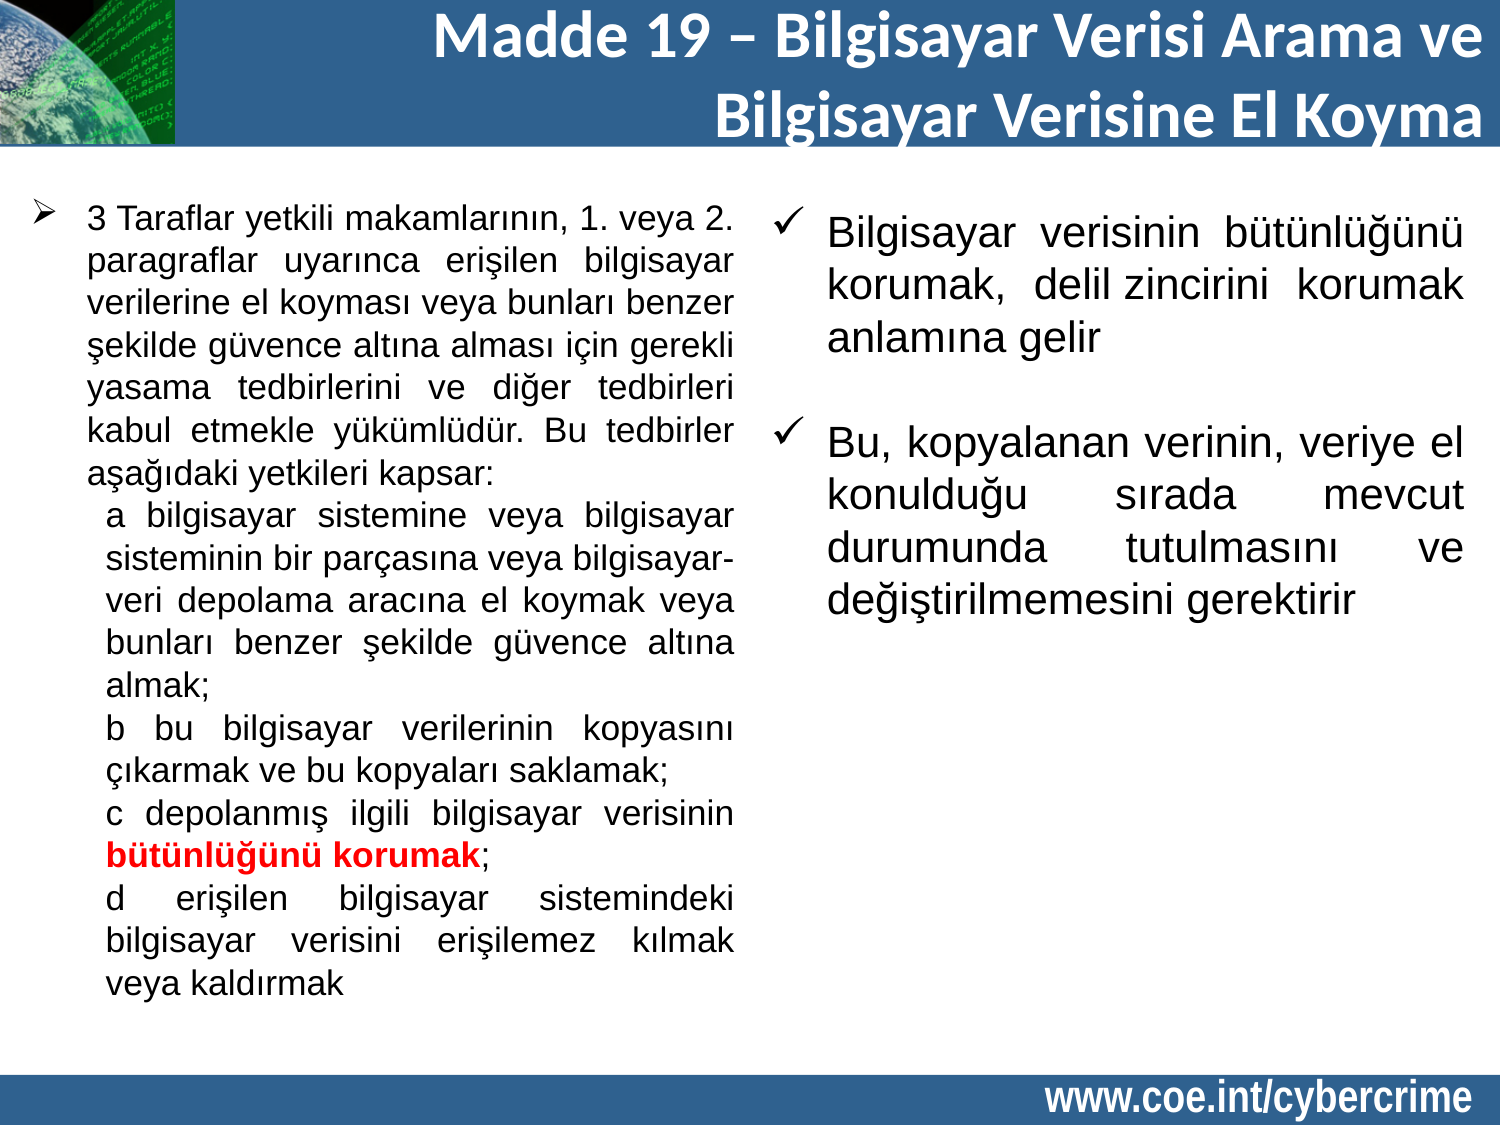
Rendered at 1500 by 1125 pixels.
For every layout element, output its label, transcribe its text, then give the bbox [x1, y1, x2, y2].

text_box Madde 19 – Bilgisayar Verisi Arama ve Bilgisayar Verisine El Koyma [177, 0, 1500, 149]
text_box Bilgisayar verisinin bütünlüğünü korumak, delil zincirini korumak anlamına gelir Bu, kopyalanan verinin, veriye el konulduğu sırada mevcut durumunda tutulmasını ve değiştirilmemesini gerektirir [755, 196, 1480, 632]
picture [0, 0, 175, 144]
text_box [0, 1073, 1030, 1125]
text_box 3 Taraflar yetkili makamlarının, 1. veya 2. paragraflar uyarınca erişilen bilgisayar verilerine el koyması veya bunları benzer şekilde güvence altına alması için gerekli yasama tedbirlerini ve diğer tedbirleri kabul etmekle yükümlüdür. Bu tedbirler aşağıdaki yetkileri kapsar: a bilgisayar sistemine veya bilgisayar sisteminin bir parçasına veya bilgisayar-veri depolama aracına el koymak veya bunları benzer şekilde güvence altına almak; b bu bilgisayar verilerinin kopyasını çıkarmak ve bu kopyaları saklamak; c depolanmış ilgili bilgisayar verisinin bütünlüğünü korumak; d erişilen bilgisayar sistemindeki bilgisayar verisini erişilemez kılmak veya kaldırmak [15, 186, 750, 1010]
text_box www.coe.int/cybercrime [1030, 1059, 1500, 1125]
